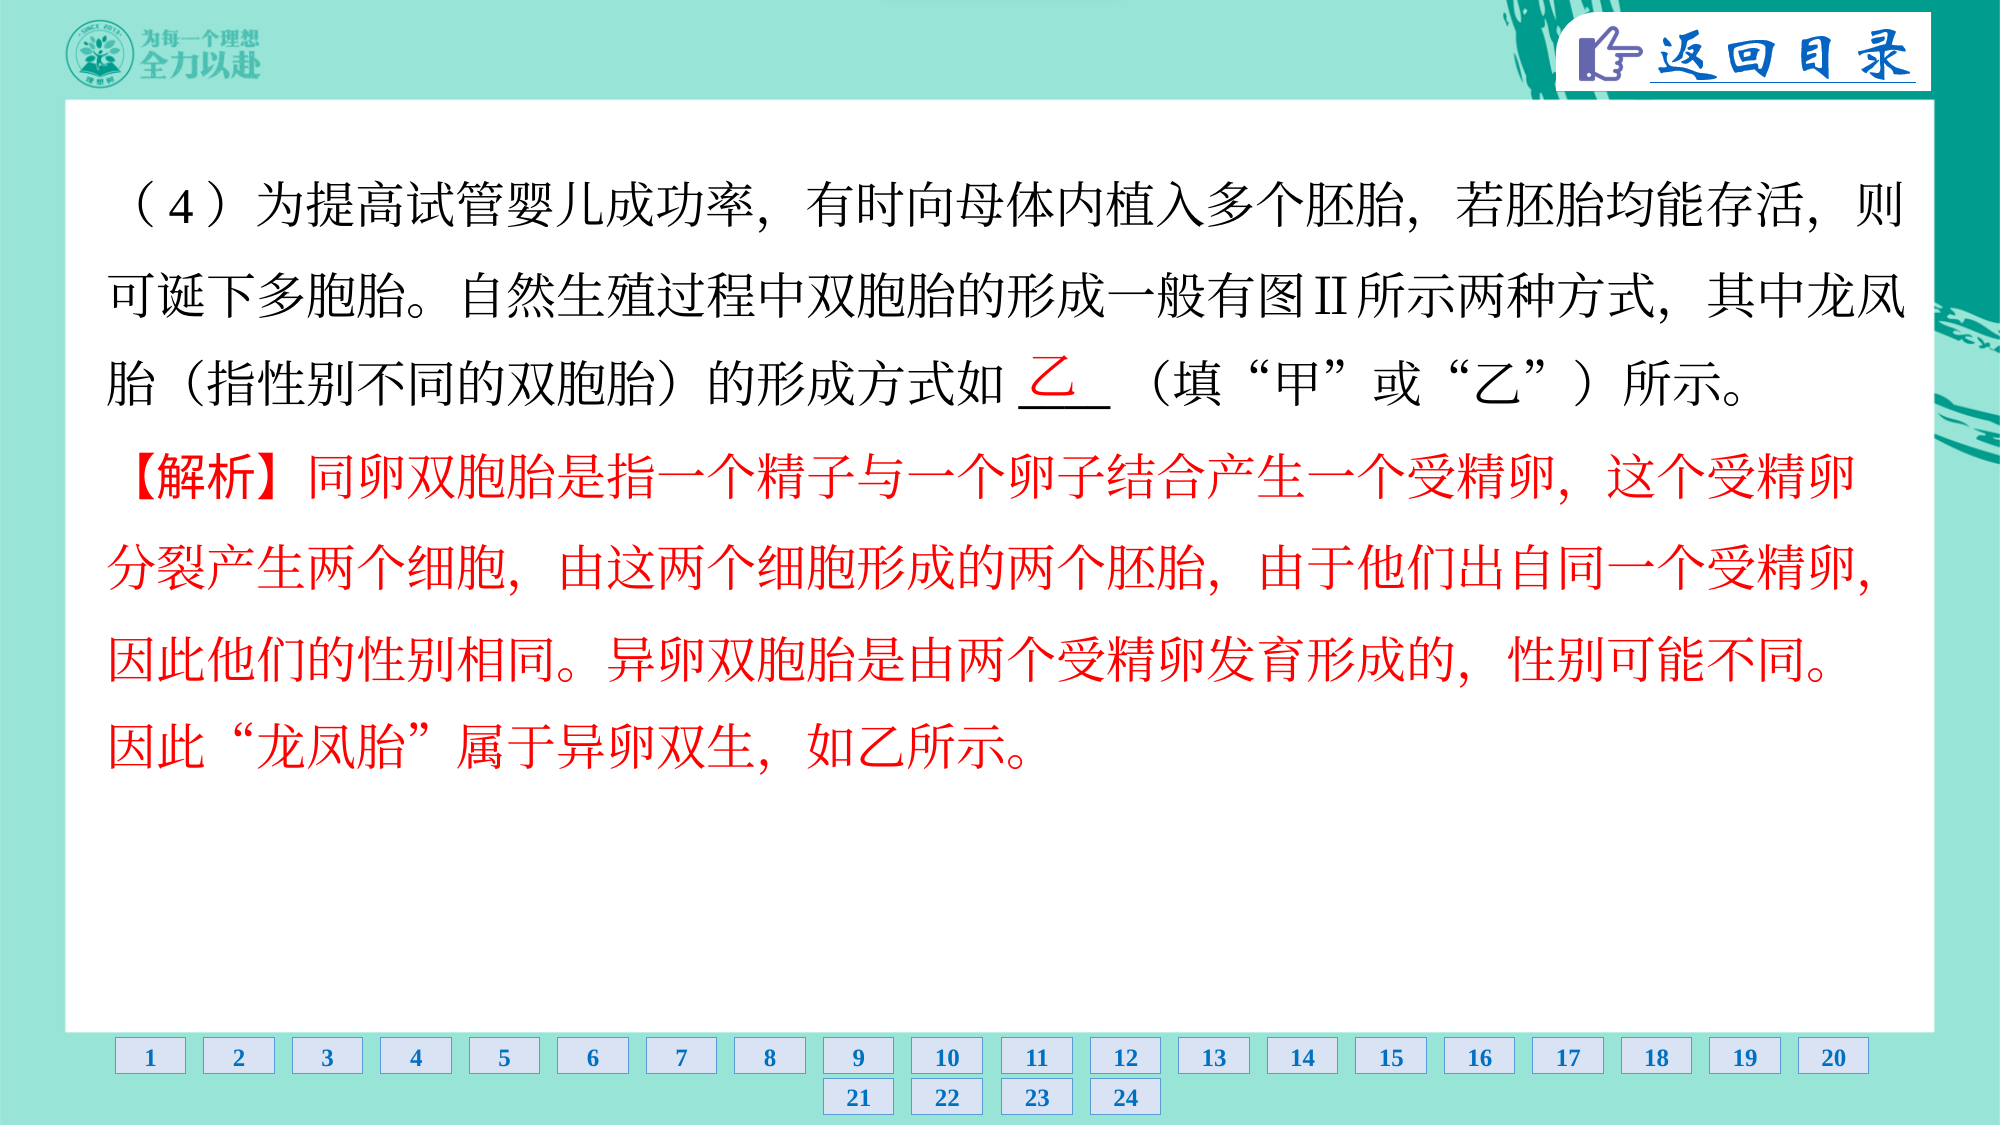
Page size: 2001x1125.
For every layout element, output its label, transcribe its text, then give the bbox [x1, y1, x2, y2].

picture [0, 0, 2000, 1125]
text_box 【解析】同卵双胞胎是指一个精子与一个卵子结合产生一个受精卵，这个受精卵 分裂产生两个细胞，由这两个细胞形成的两个胚胎，由于他们出自同一个受精卵， 因此他们的性别相同。异卵双胞胎是由两个受精卵发育形成的，性别可能不同。 因此“龙凤胎”属于异卵双生，如乙所示。 [106, 413, 1895, 767]
text_box （4）为提高试管婴儿成功率，有时向母体内植入多个胚胎，若胚胎均能存活，则 可诞下多胞胎。自然生殖过程中双胞胎的形成一般有图Ⅱ所示两种方式，其中龙凤 胎（指性别不同的双胞胎）的形成方式如____（填“甲”或“乙”）所示。 [106, 141, 1895, 403]
text_box 乙 [1009, 316, 1096, 395]
